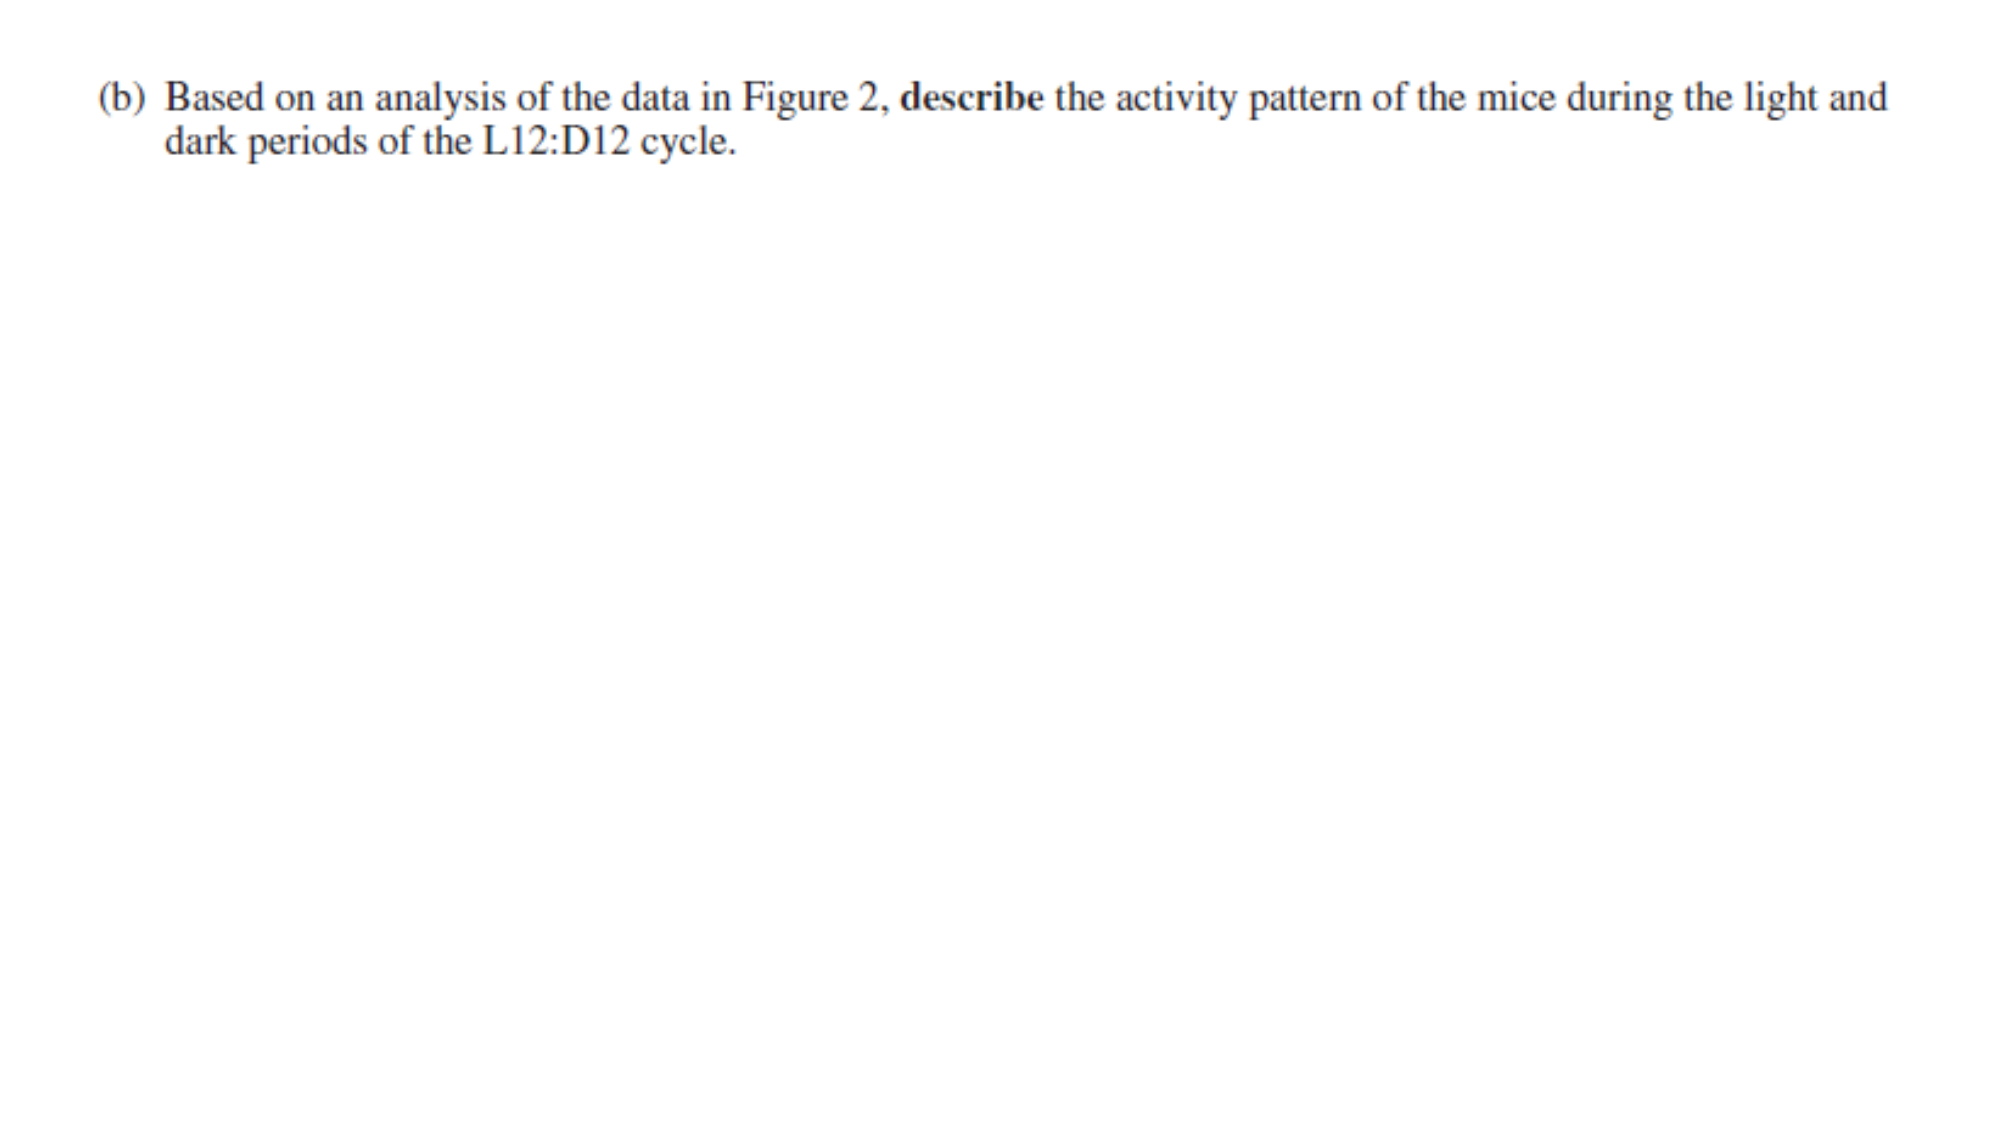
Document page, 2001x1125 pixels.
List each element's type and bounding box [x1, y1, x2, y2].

picture [82, 60, 2000, 179]
